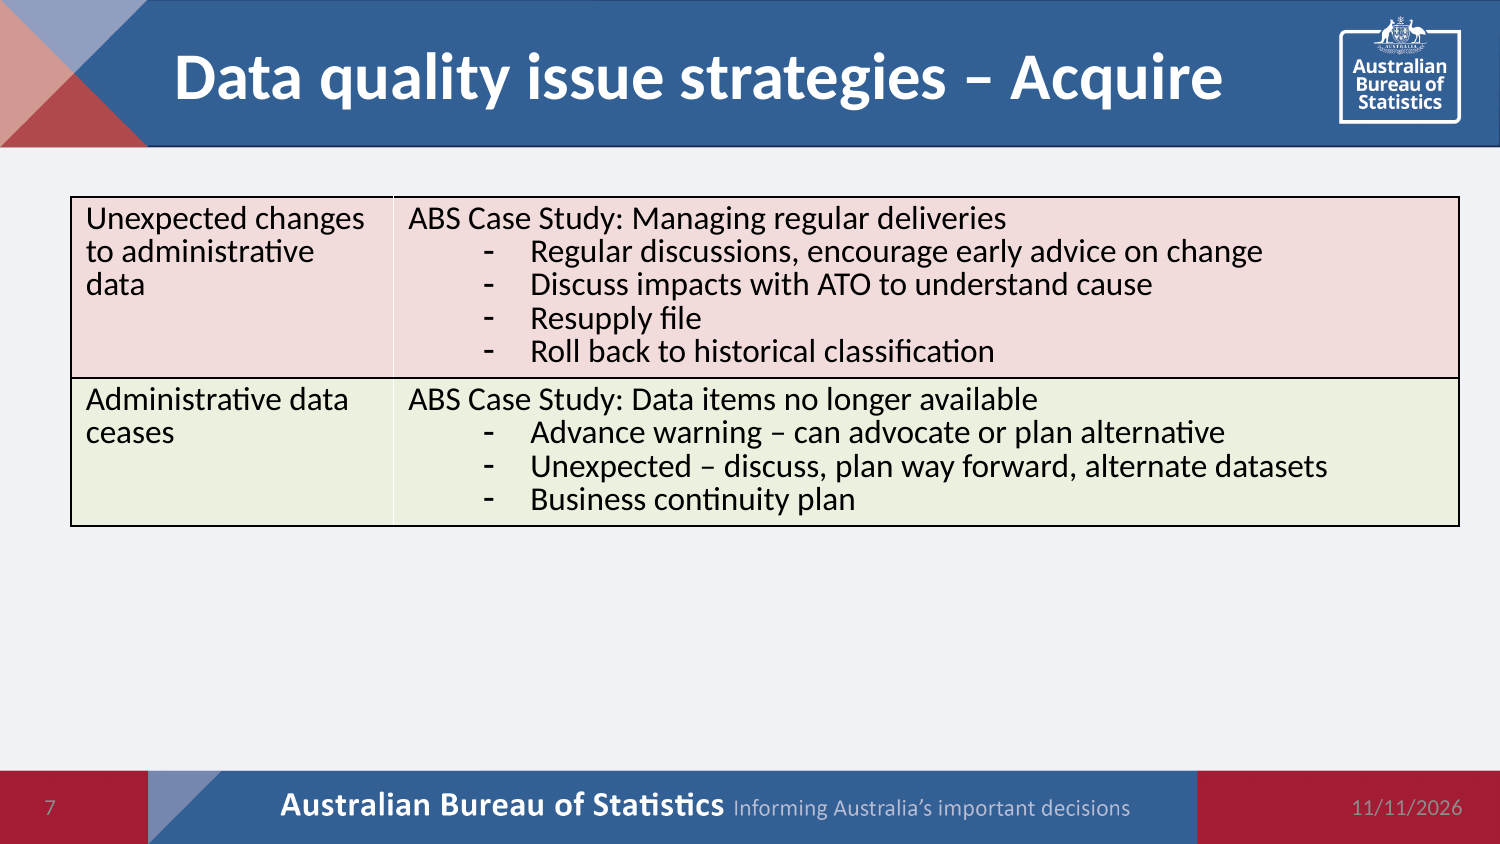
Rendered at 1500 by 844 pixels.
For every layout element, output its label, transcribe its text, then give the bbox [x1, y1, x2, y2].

table_cell Administrative data ceases [72, 379, 393, 525]
table_header Unexpected changes to administrative data [72, 198, 393, 377]
title Data quality issue strategies – Acquire [159, 3, 1329, 144]
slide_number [1210, 788, 1478, 824]
slide_number 7 [29, 788, 113, 824]
picture [0, 0, 1500, 844]
table_header ABS Case Study: Managing regular deliveries Regular discussions, encourage early advice on change Discuss impacts with ATO to understand cause Resupply file Roll back to historical classification [394, 198, 1458, 377]
table_cell ABS Case Study: Data items no longer available Advance warning – can advocate or plan alternative Unexpected – discuss, plan way forward, alternate datasets Business continuity plan [394, 379, 1458, 525]
